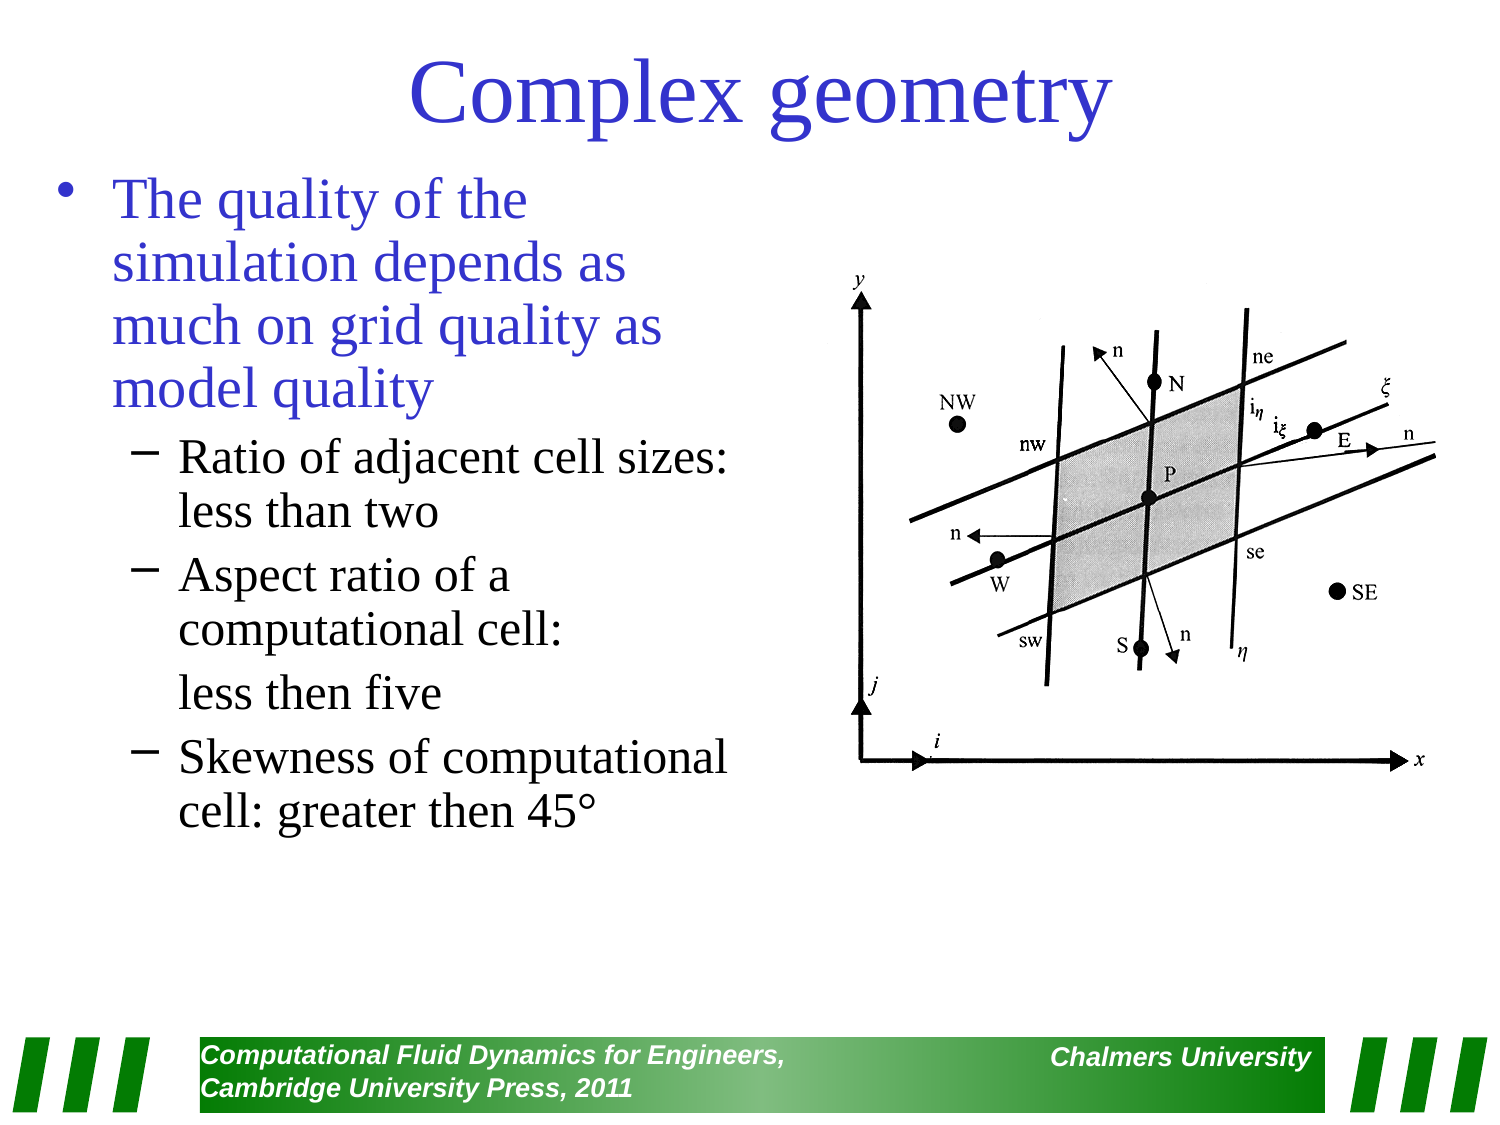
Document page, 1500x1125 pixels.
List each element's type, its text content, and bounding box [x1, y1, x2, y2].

title Complex geometry [123, 0, 1400, 173]
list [820, 266, 1448, 785]
list The quality of the simulation depends as much on grid quality as model quality Ratio of adjacent cell sizes: less than two Aspect ratio of a computational cell: less then five Skewness of computational cell: greater then 45° [40, 160, 786, 977]
